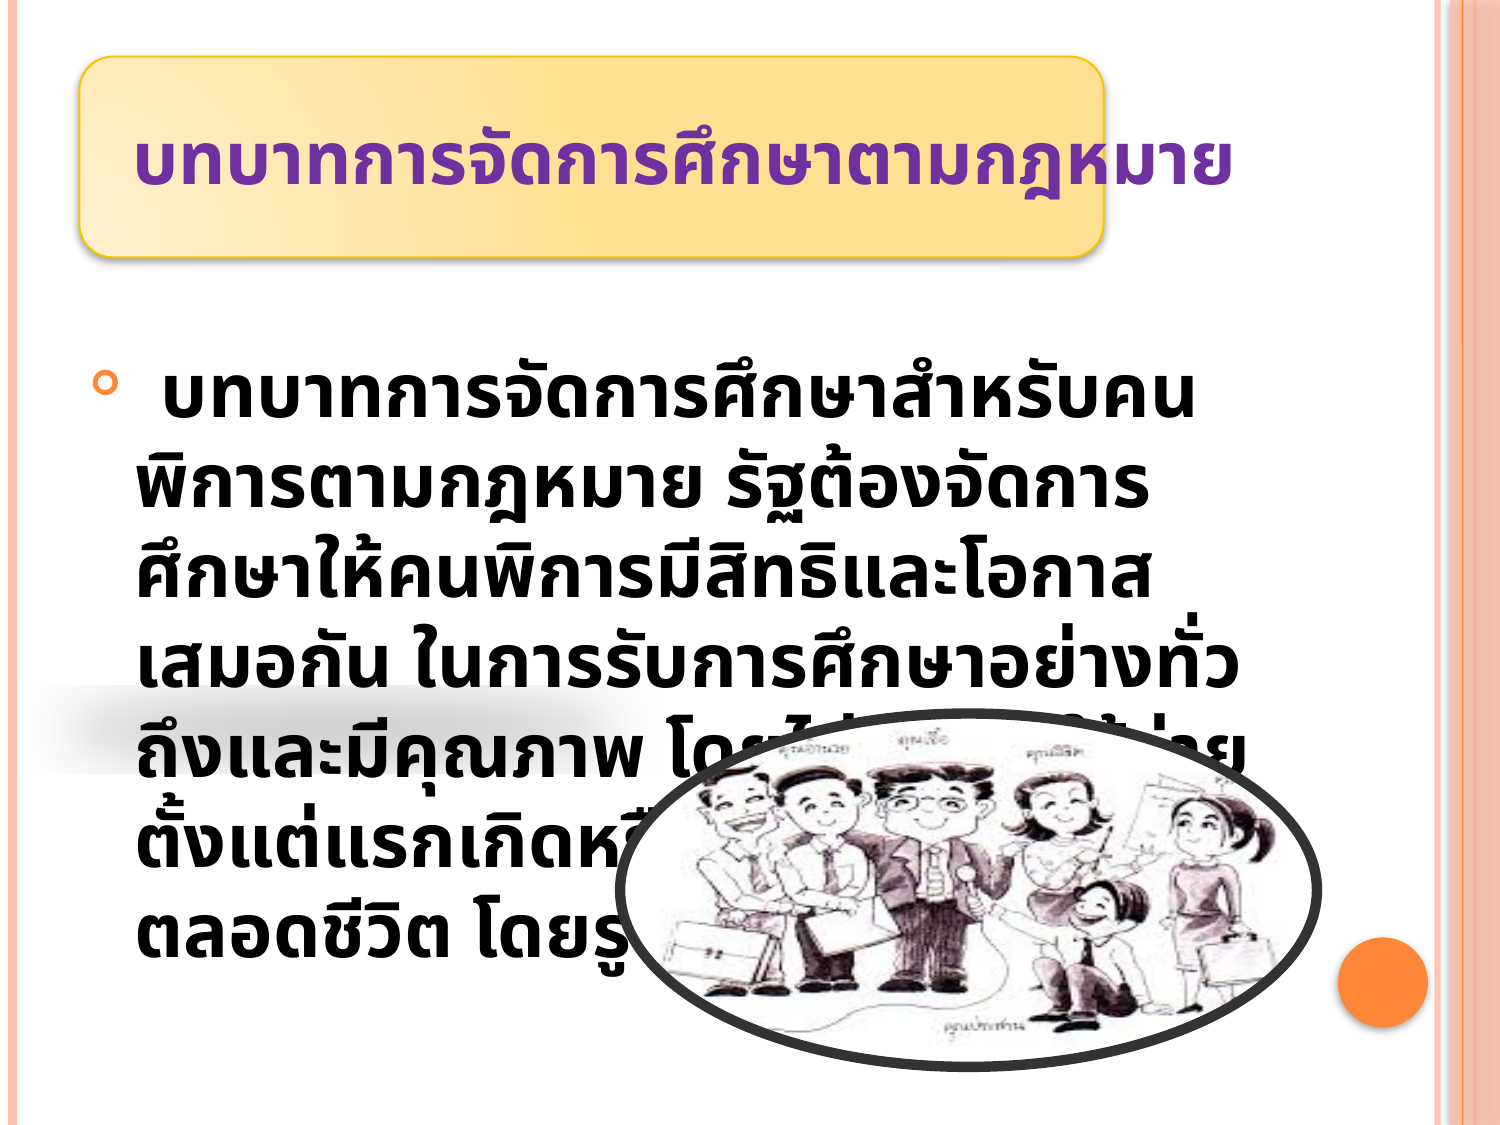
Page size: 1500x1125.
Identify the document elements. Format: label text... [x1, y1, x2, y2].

picture [619, 712, 1318, 1068]
list บทบาทการจัดการศึกษาสำหรับคนพิการตามกฎหมาย รัฐต้องจัดการศึกษาให้คนพิการมีสิทธิและโอกาสเสมอกัน ในการรับการศึกษาอย่างทั่วถึงและมีคุณภาพ โดยไม่เก็บค่าใช้จ่ายตั้งแต่แรกเกิดหรือแรกพบความพิการตลอดชีวิต โดยรูปแบบที่เหมาะสม [75, 765, 613, 1062]
title บทบาทการจัดการศึกษาตามกฎหมาย [41, 19, 1267, 207]
text_box [78, 207, 1105, 259]
list บทบาทการจัดการศึกษาสำหรับคนพิการตามกฎหมาย รัฐต้องจัดการศึกษาให้คนพิการมีสิทธิและโอกาสเสมอกัน ในการรับการศึกษาอย่างทั่วถึงและมีคุณภาพ โดยไม่เก็บค่าใช้จ่ายตั้งแต่แรกเกิดหรือแรกพบความพิการตลอดชีวิต โดยรูปแบบที่เหมาะสม [75, 262, 1300, 710]
